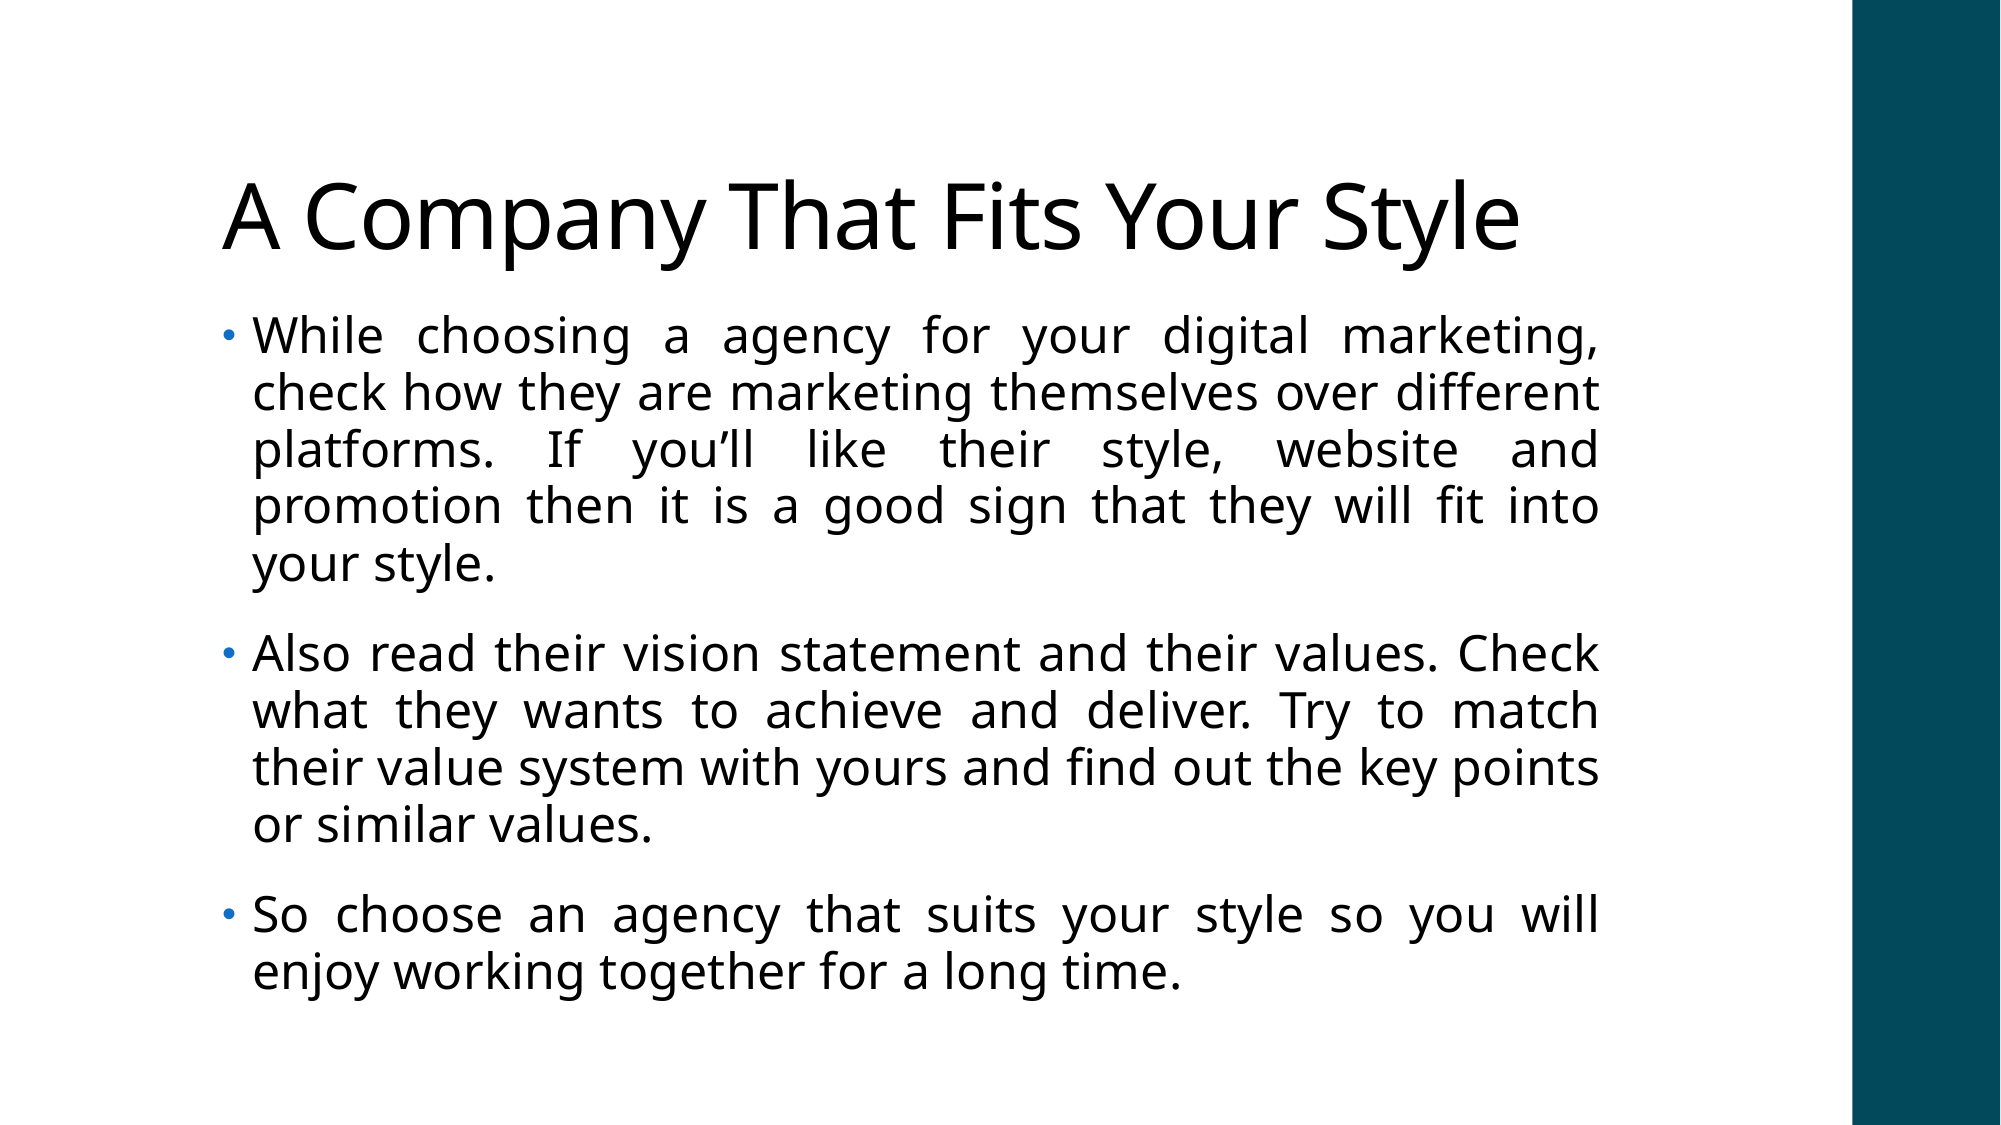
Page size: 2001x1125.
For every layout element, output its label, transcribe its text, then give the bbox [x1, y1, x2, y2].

title A Company That Fits Your Style [206, 60, 1797, 278]
list While choosing a agency for your digital marketing, check how they are marketing themselves over different platforms. If you’ll like their style, website and promotion then it is a good sign that they will fit into your style. Also read their vision statement and their values. Check what they wants to achieve and deliver. Try to match their value system with yours and find out the key points or similar values. So choose an agency that suits your style so you will enjoy working together for a long time. [206, 299, 1617, 1014]
